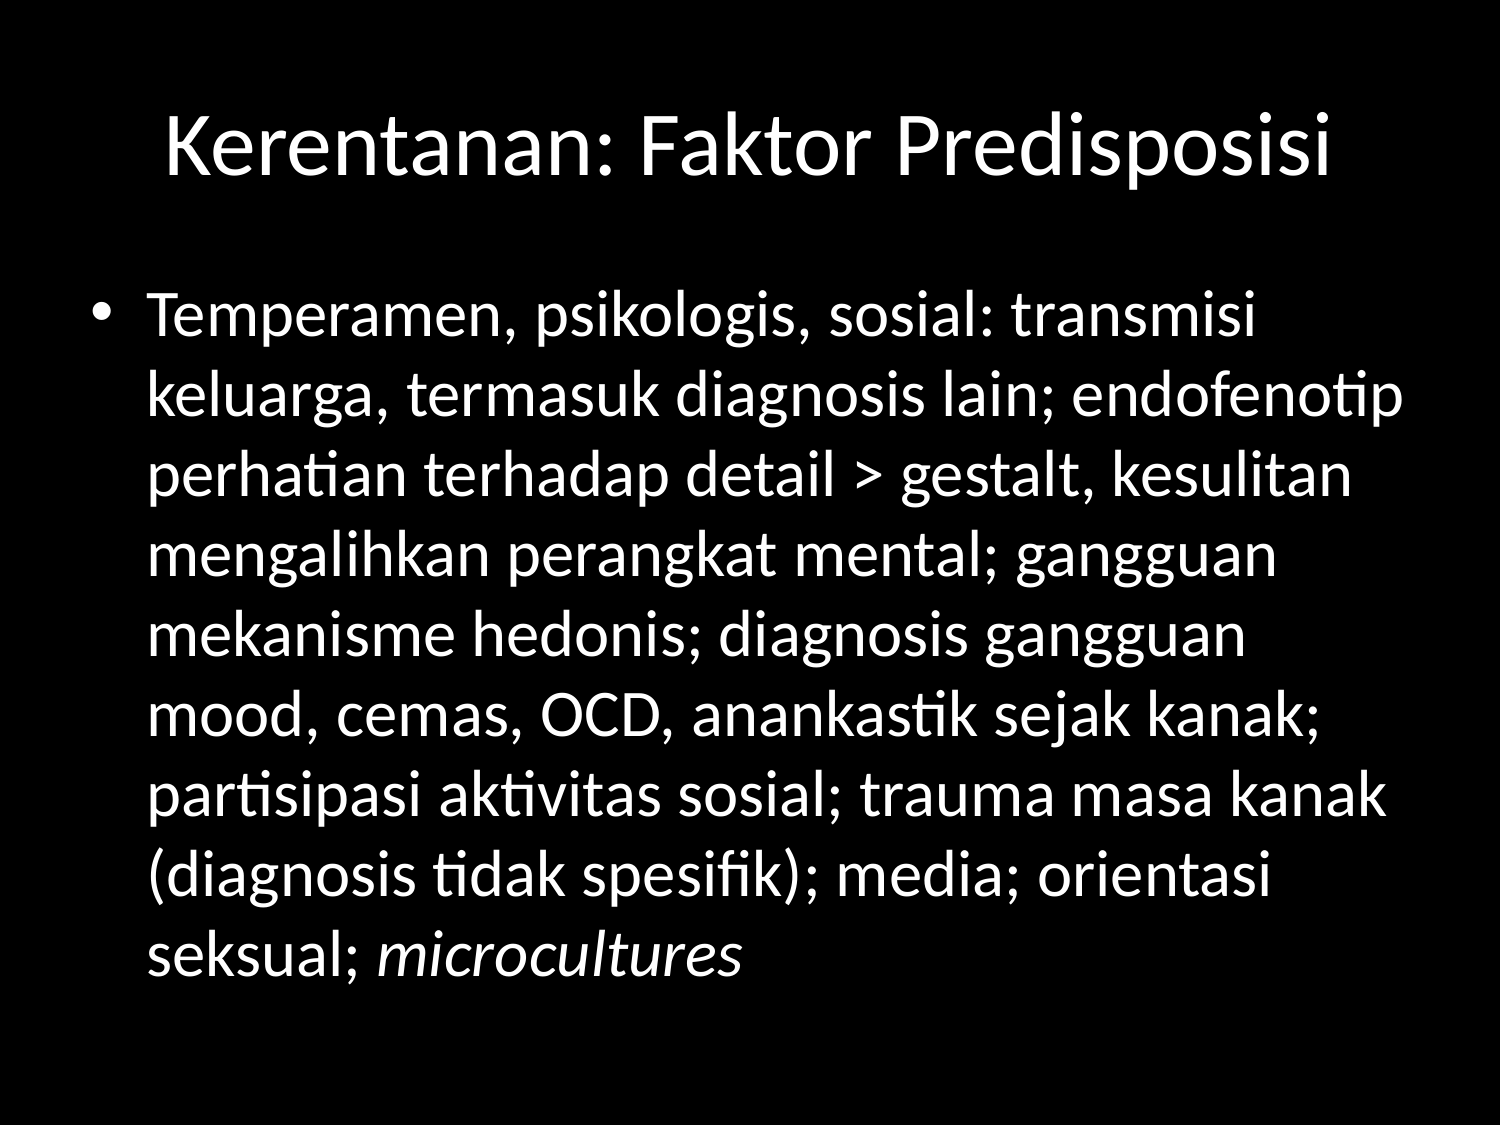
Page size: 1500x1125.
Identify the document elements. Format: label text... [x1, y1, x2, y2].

title Kerentanan: Faktor Predisposisi [75, 45, 1425, 233]
list Temperamen, psikologis, sosial: transmisi keluarga, termasuk diagnosis lain; endofenotip perhatian terhadap detail > gestalt, kesulitan mengalihkan perangkat mental; gangguan mekanisme hedonis; diagnosis gangguan mood, cemas, OCD, anankastik sejak kanak; partisipasi aktivitas sosial; trauma masa kanak (diagnosis tidak spesifik); media; orientasi seksual; microcultures [75, 262, 1425, 1005]
